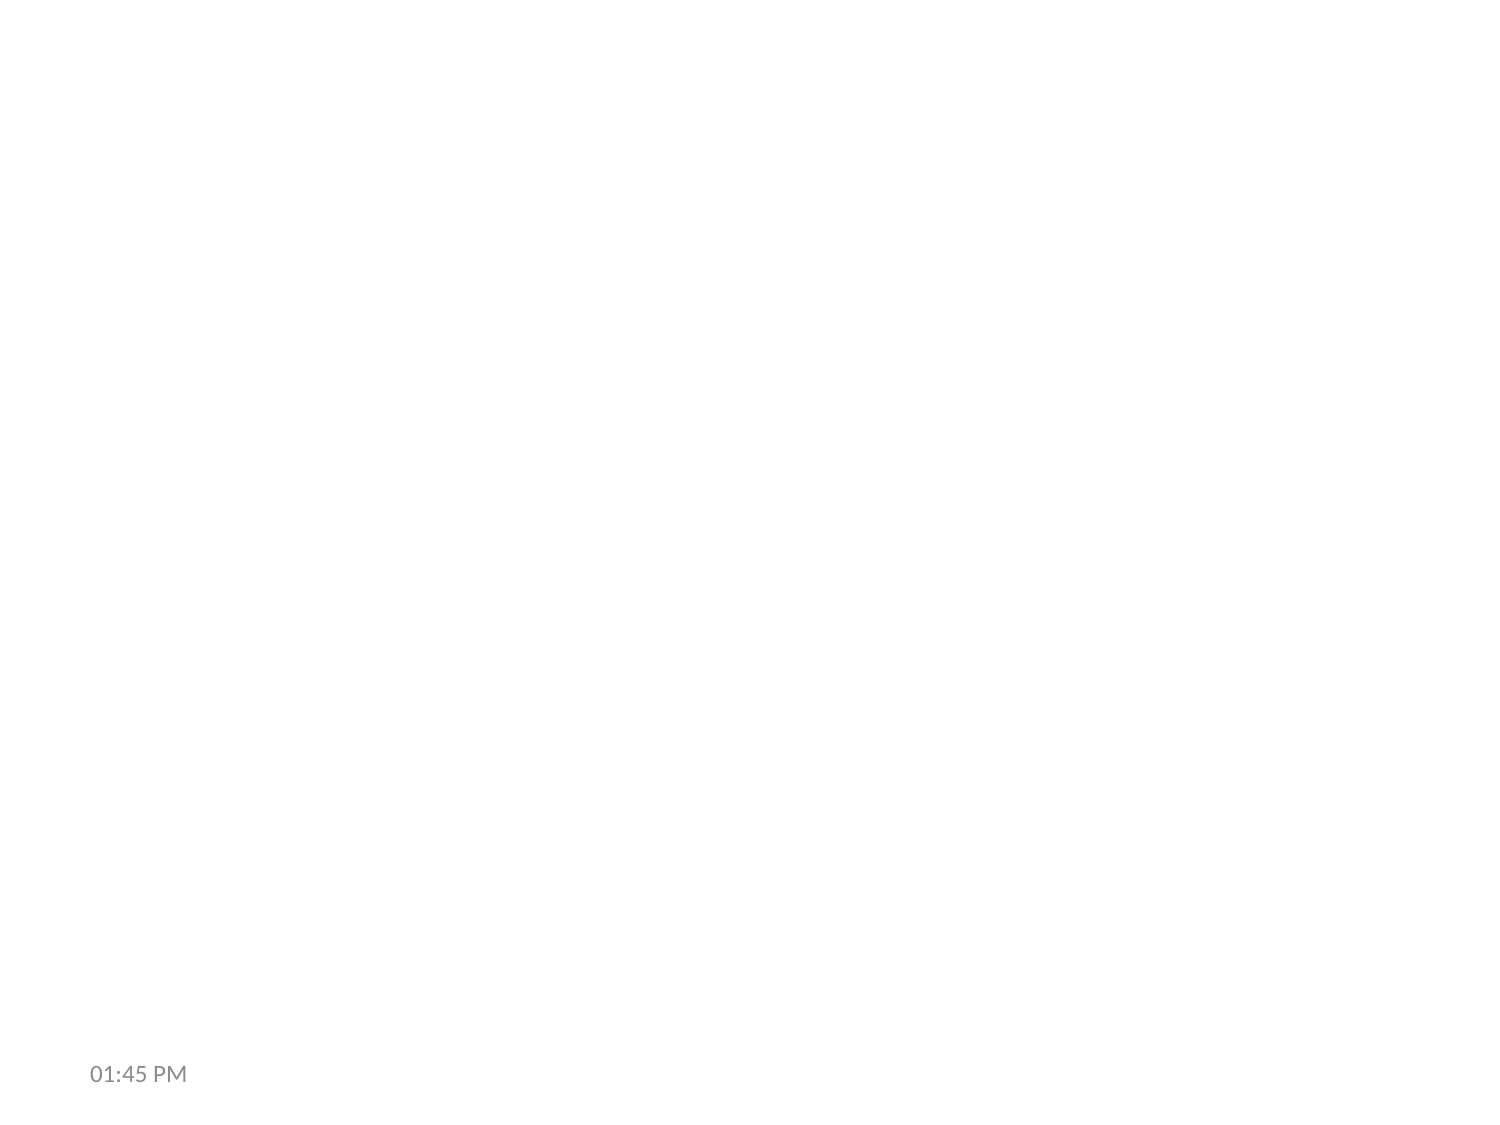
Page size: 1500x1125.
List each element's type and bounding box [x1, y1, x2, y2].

slide_number [75, 1042, 425, 1103]
